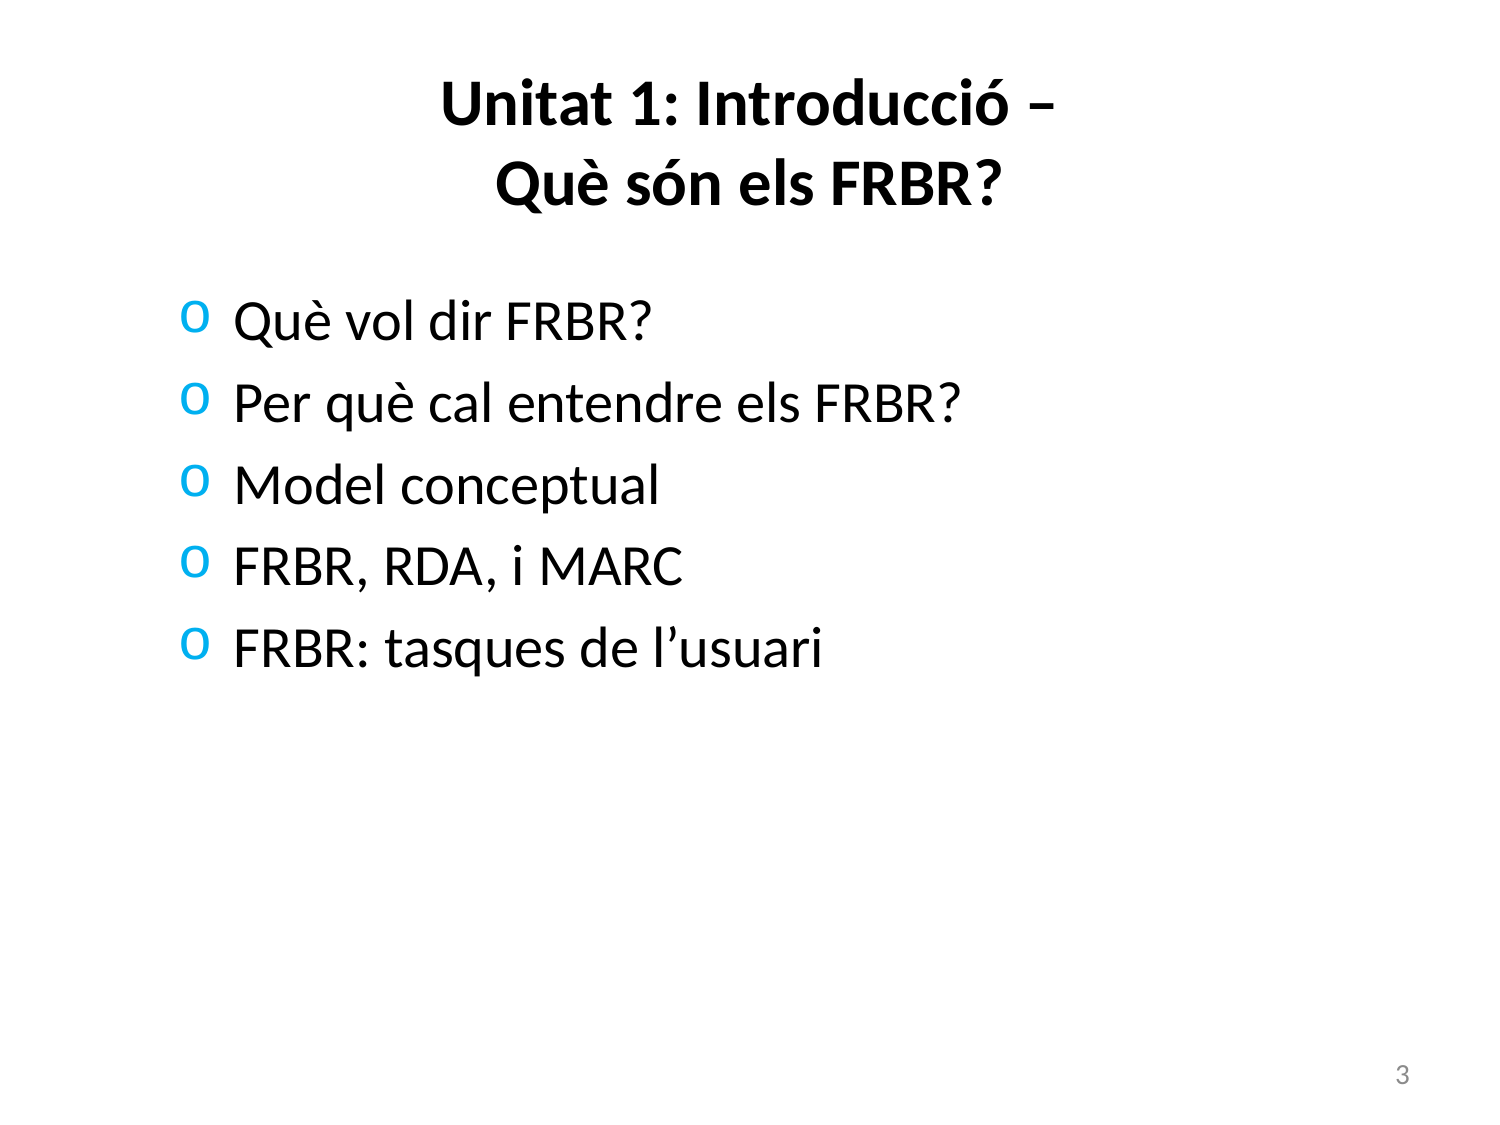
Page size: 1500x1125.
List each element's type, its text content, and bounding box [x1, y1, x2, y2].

title Unitat 1: Introducció – Què són els FRBR? [75, 45, 1425, 233]
list Què vol dir FRBR? Per què cal entendre els FRBR? Model conceptual FRBR, RDA, i MARC FRBR: tasques de l’usuari [162, 275, 1425, 1063]
slide_number 3 [1074, 1063, 1425, 1103]
